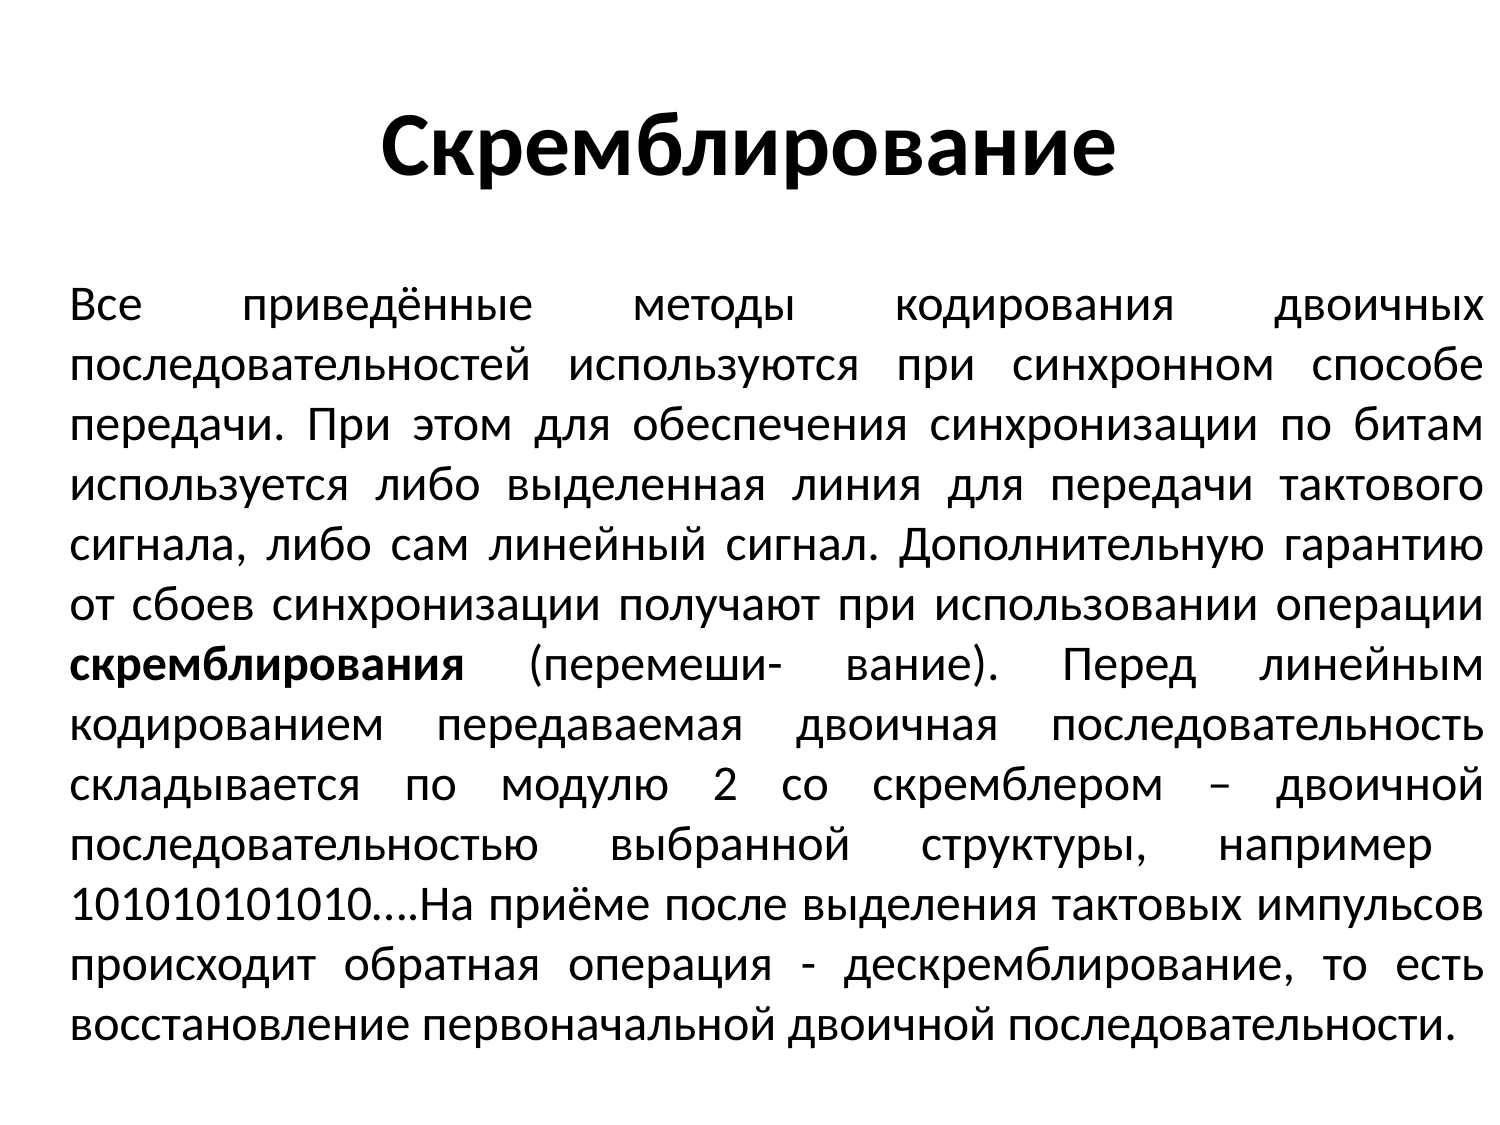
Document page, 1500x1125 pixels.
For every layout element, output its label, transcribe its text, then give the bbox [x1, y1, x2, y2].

title Скремблирование [75, 45, 1425, 233]
list Все приведённые методы кодирования двоичных последовательностей используются при синхронном способе передачи. При этом для обеспечения синхронизации по битам используется либо выделенная линия для передачи тактового сигнала, либо сам линейный сигнал. Дополнительную гарантию от сбоев синхронизации получают при использовании операции скремблирования (перемеши- вание). Перед линейным кодированием передаваемая двоичная последовательность складывается по модулю 2 со скремблером – двоичной последовательностью выбранной структуры, например 101010101010….На приёме после выделения тактовых импульсов происходит обратная операция - дескремблирование, то есть восстановление первоначальной двоичной последовательности. [0, 262, 1500, 1125]
